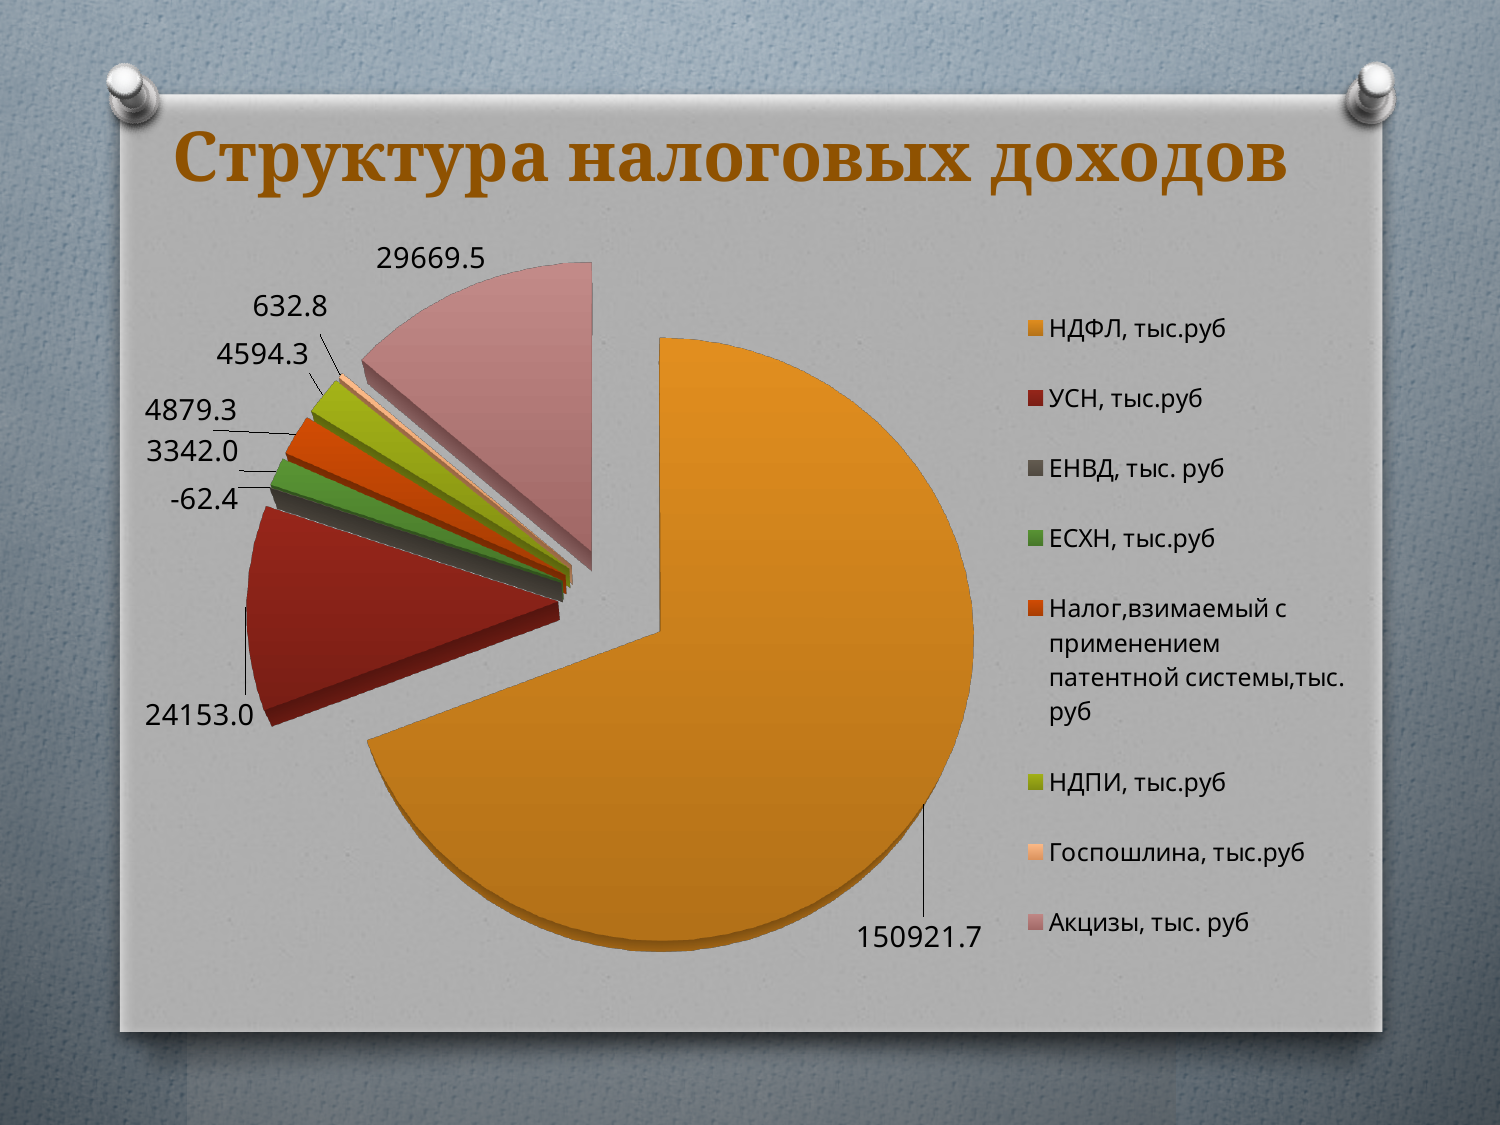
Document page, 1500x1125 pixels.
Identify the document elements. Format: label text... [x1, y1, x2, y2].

chart [135, 219, 1365, 1008]
text_box Структура налоговых доходов [157, 101, 1329, 204]
picture [75, 29, 198, 152]
picture [1317, 35, 1439, 156]
